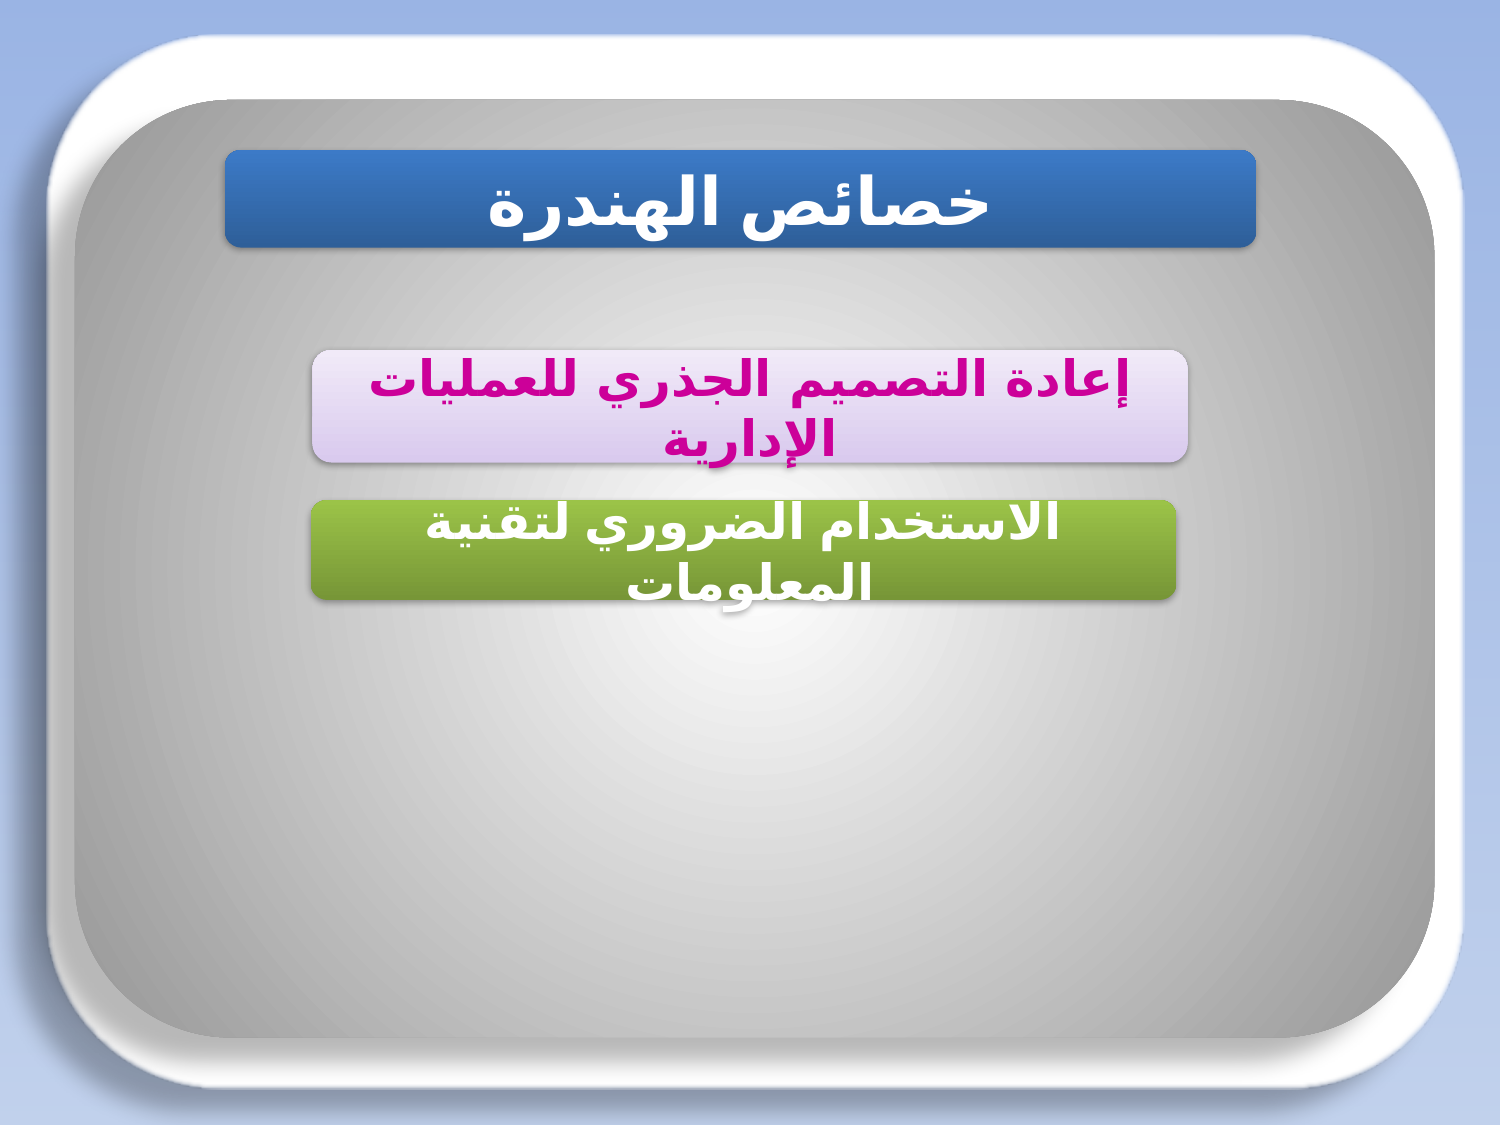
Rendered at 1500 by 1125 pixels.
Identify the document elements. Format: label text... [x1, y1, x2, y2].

text_box [0, 0, 1500, 1125]
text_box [237, 499, 1238, 601]
text_box خصائص الهندرة [224, 149, 1257, 248]
text_box [51, 34, 1468, 1089]
text_box إعادة التصميم الجذري للعمليات الإدارية [311, 349, 1189, 464]
text_box [72, 97, 1437, 1040]
